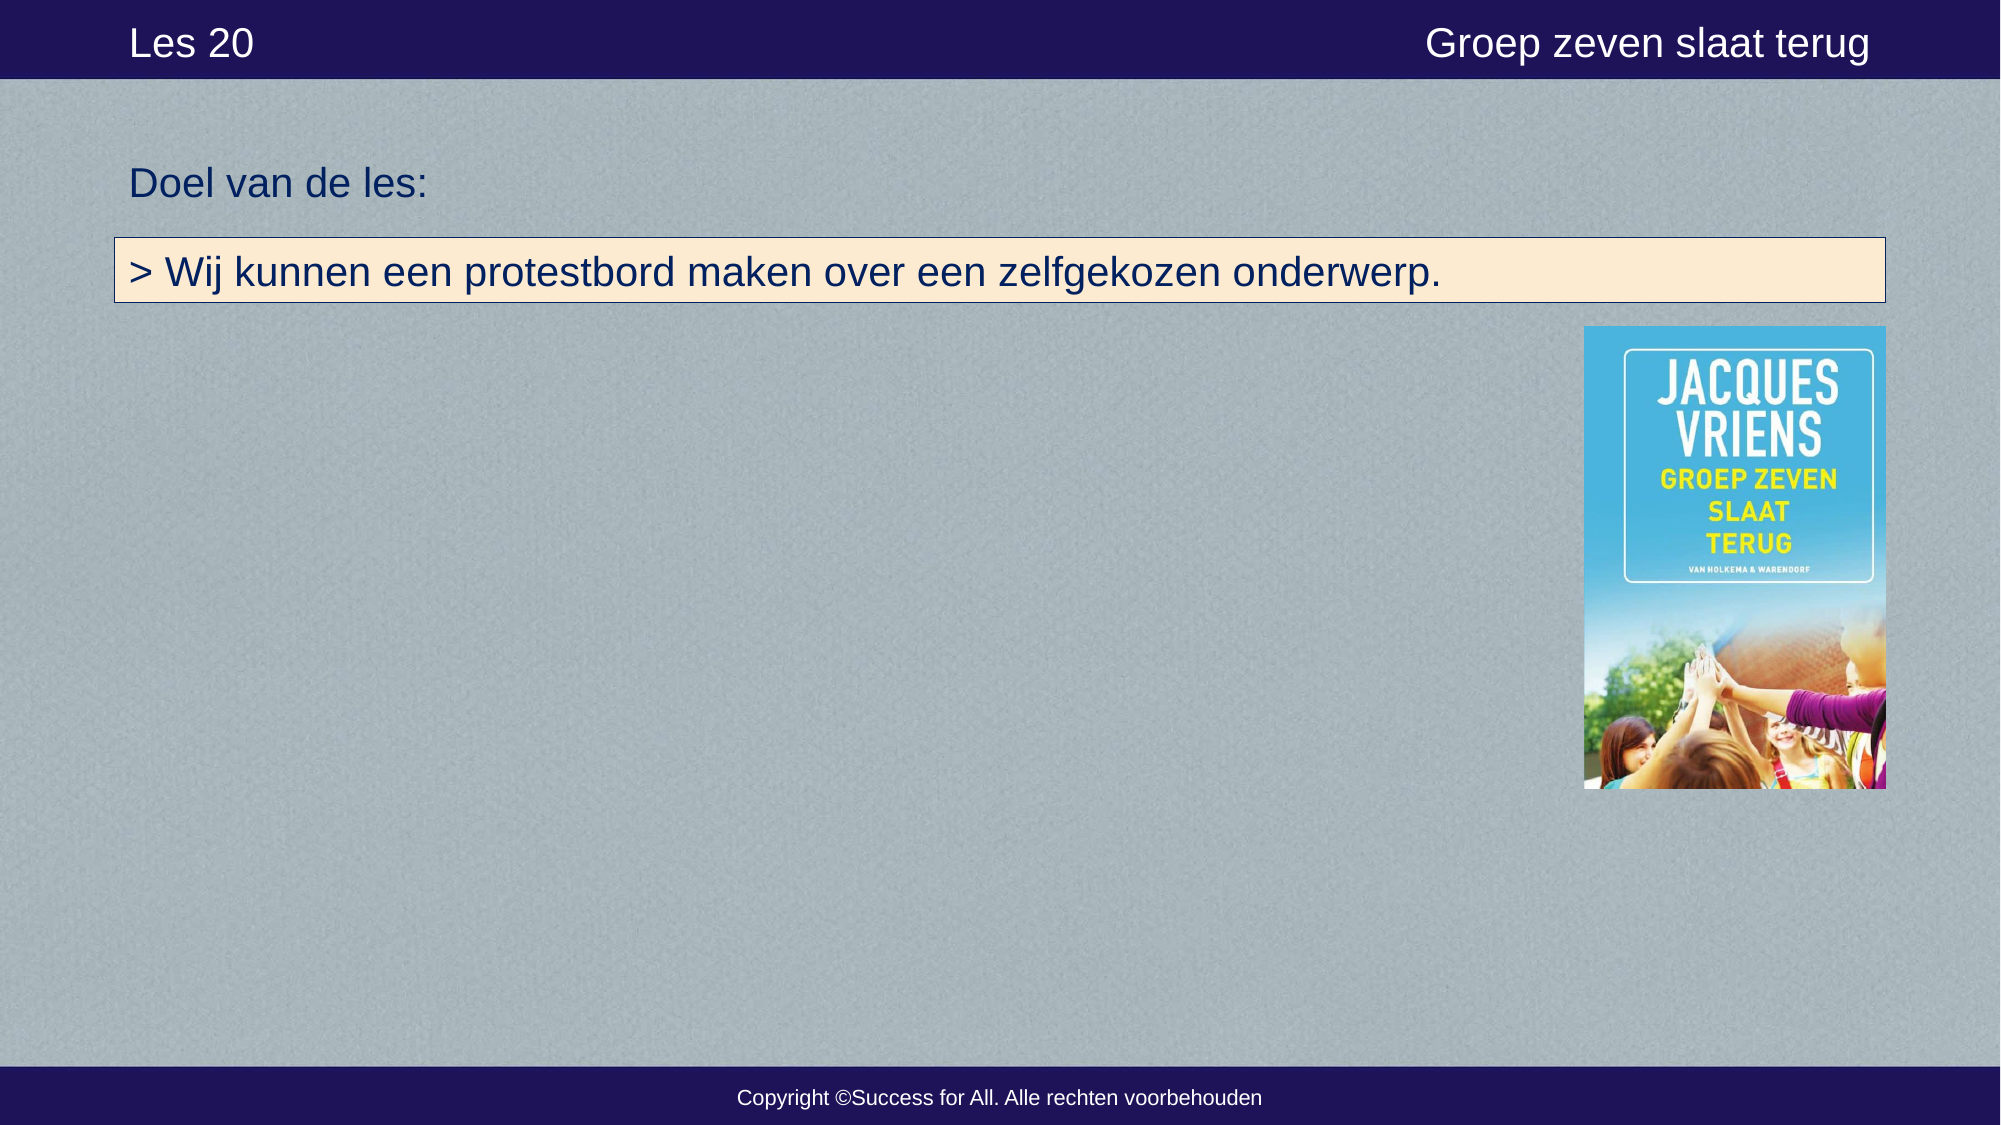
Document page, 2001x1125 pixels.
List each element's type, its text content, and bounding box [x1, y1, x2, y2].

text_box Groep zeven slaat terug [999, 8, 1886, 73]
text_box Les 20 [114, 8, 354, 73]
text_box > Wij kunnen een protestbord maken over een zelfgekozen onderwerp. [114, 237, 1886, 303]
text_box Doel van de les: [113, 148, 1635, 214]
text_box Copyright ©Success for All. Alle rechten voorbehouden [0, 1076, 2000, 1125]
picture [0, 0, 2001, 1125]
